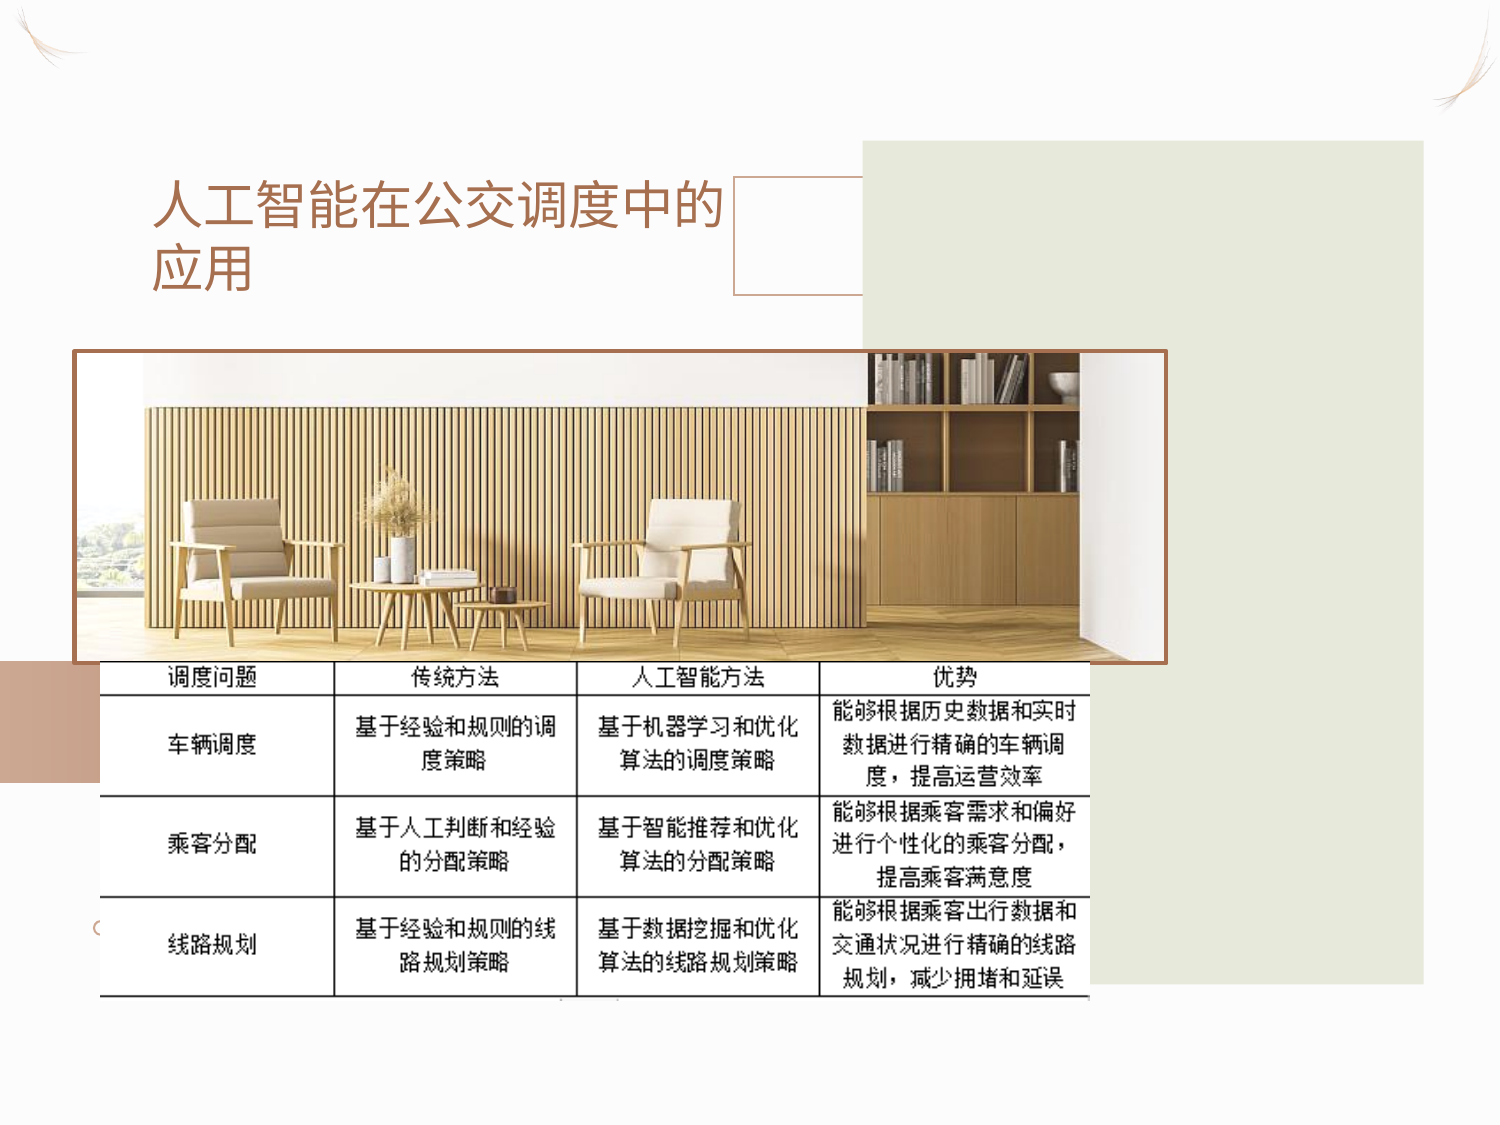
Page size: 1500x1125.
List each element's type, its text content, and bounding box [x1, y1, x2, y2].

text_box [861, 140, 1425, 985]
picture [76, 353, 1165, 1001]
text_box [750, 176, 861, 296]
picture [6, 0, 95, 87]
text_box [92, 920, 100, 936]
picture [1417, 0, 1500, 128]
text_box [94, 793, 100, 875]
text_box [0, 660, 100, 783]
text_box 人工智能在公交调度中的应用 [136, 164, 750, 306]
